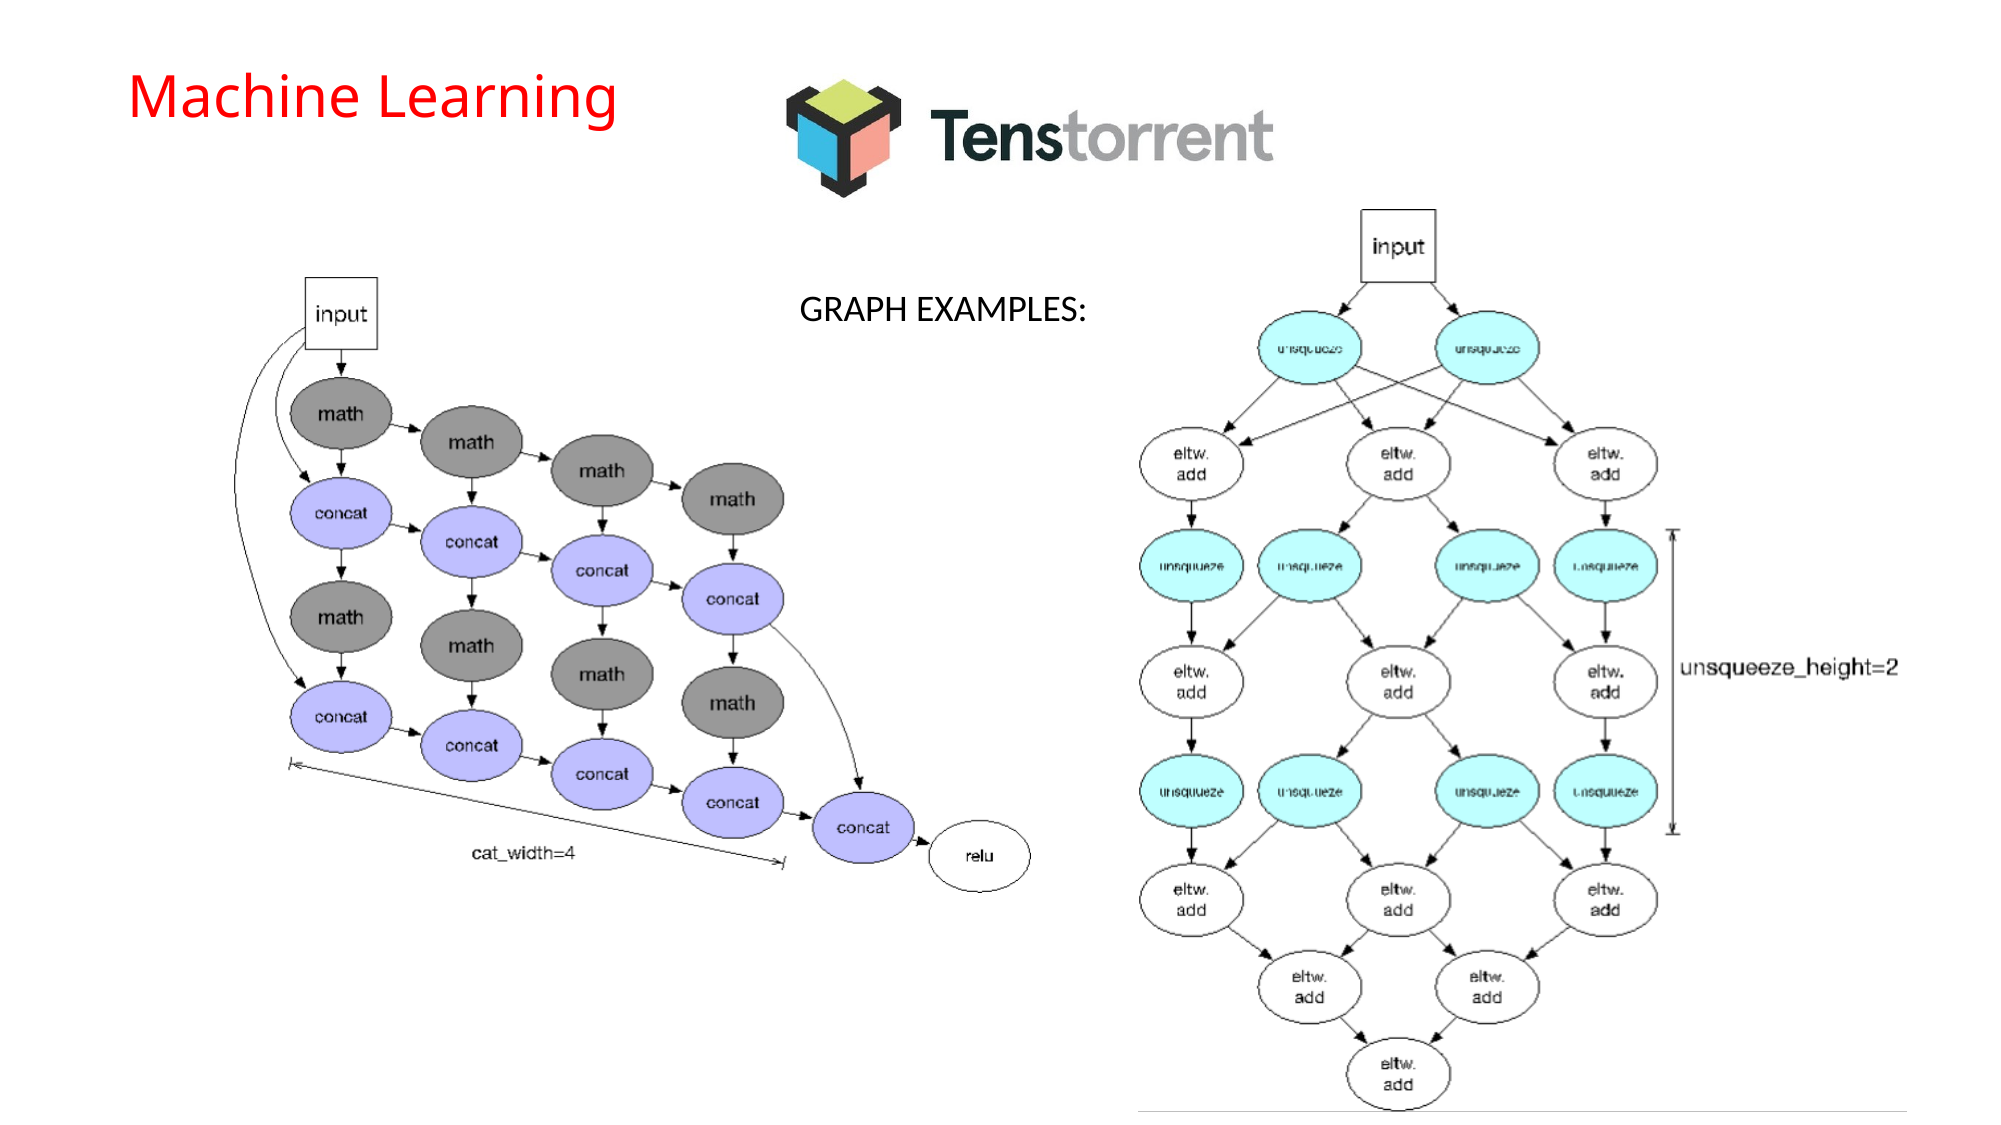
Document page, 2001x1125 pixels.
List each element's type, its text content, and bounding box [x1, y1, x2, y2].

text_box GRAPH EXAMPLES: [1031, 276, 1103, 336]
picture [764, 51, 1907, 1113]
picture [232, 276, 1031, 893]
text_box Machine Learning [113, 51, 764, 210]
